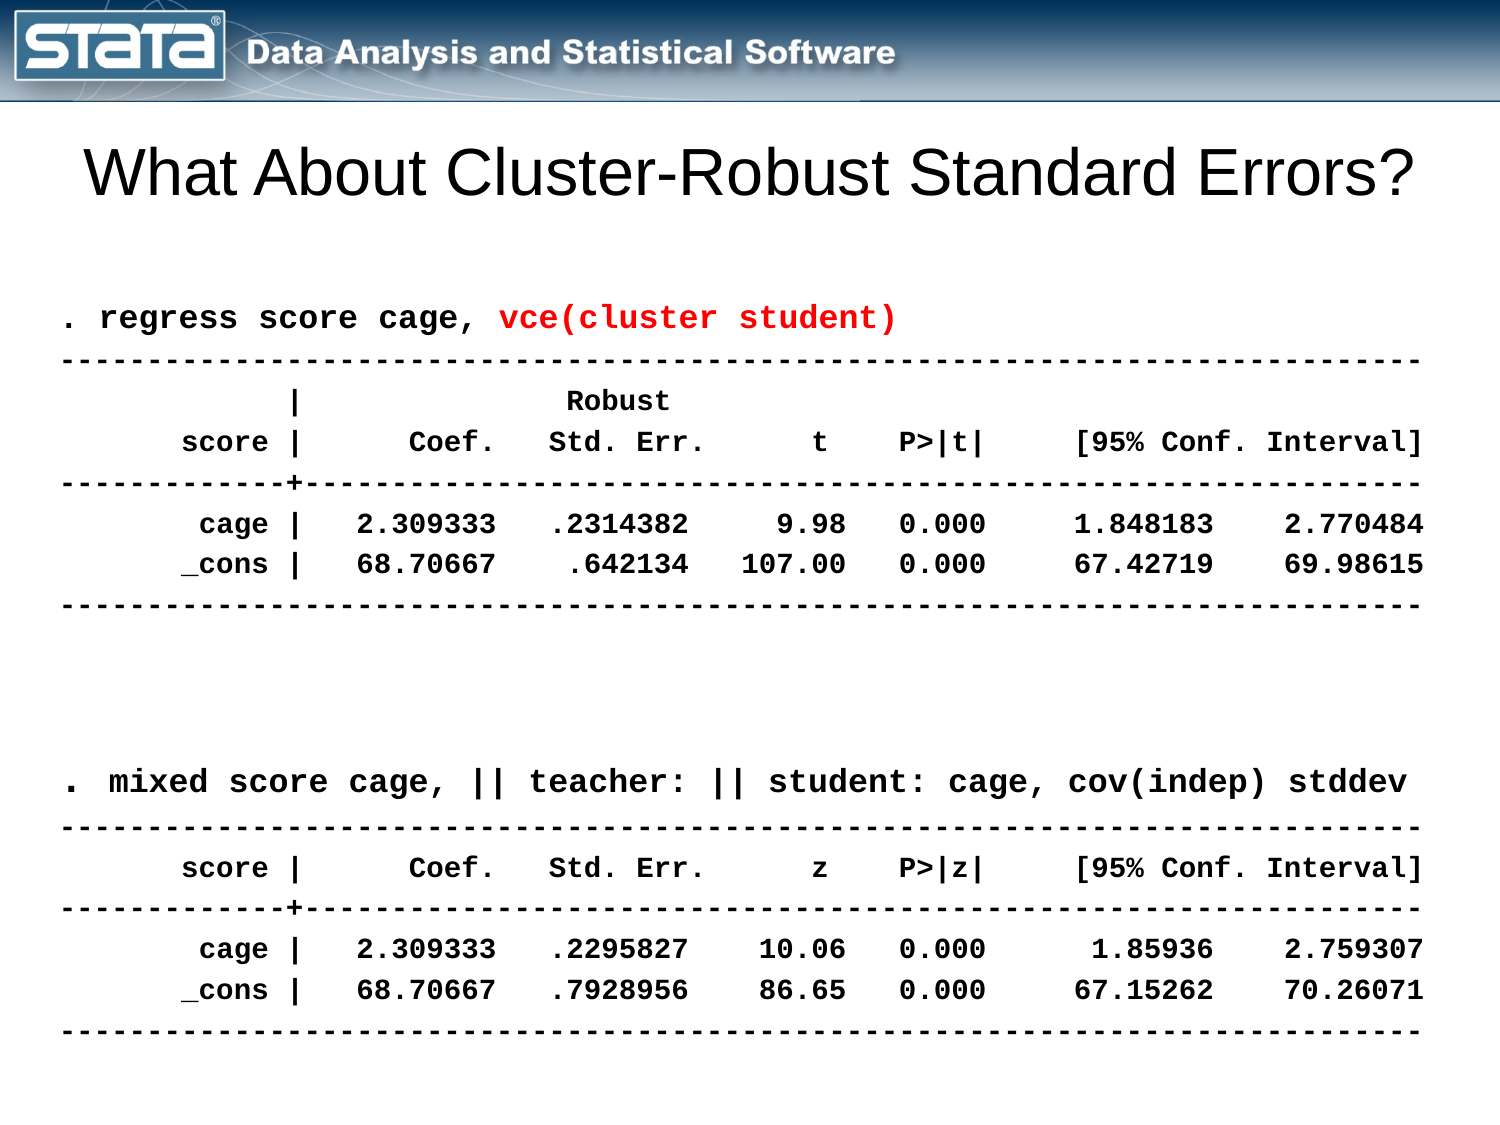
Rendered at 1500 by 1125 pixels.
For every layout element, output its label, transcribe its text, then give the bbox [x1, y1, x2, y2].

picture [0, 0, 1500, 102]
title What About Cluster-Robust Standard Errors? [0, 109, 1500, 238]
list . regress score cage, vce(cluster student) ------------------------------------------------------------------------------ | Robust score | Coef. Std. Err. t P>|t| [95% Conf. Interval] -------------+---------------------------------------------------------------- cage | 2.309333 .2314382 9.98 0.000 1.848183 2.770484 _cons | 68.70667 .642134 107.00 0.000 67.42719 69.98615 ------------------------------------------------------------------------------ . mixed score cage, || teacher: || student: cage, cov(indep) stddev ------------------------------------------------------------------------------ score | Coef. Std. Err. z P>|z| [95% Conf. Interval] -------------+---------------------------------------------------------------- cage | 2.309333 .2295827 10.06 0.000 1.85936 2.759307 _cons | 68.70667 .7928956 86.65 0.000 67.15262 70.26071 ------------------------------------------------------------------------------ [43, 287, 1457, 1088]
